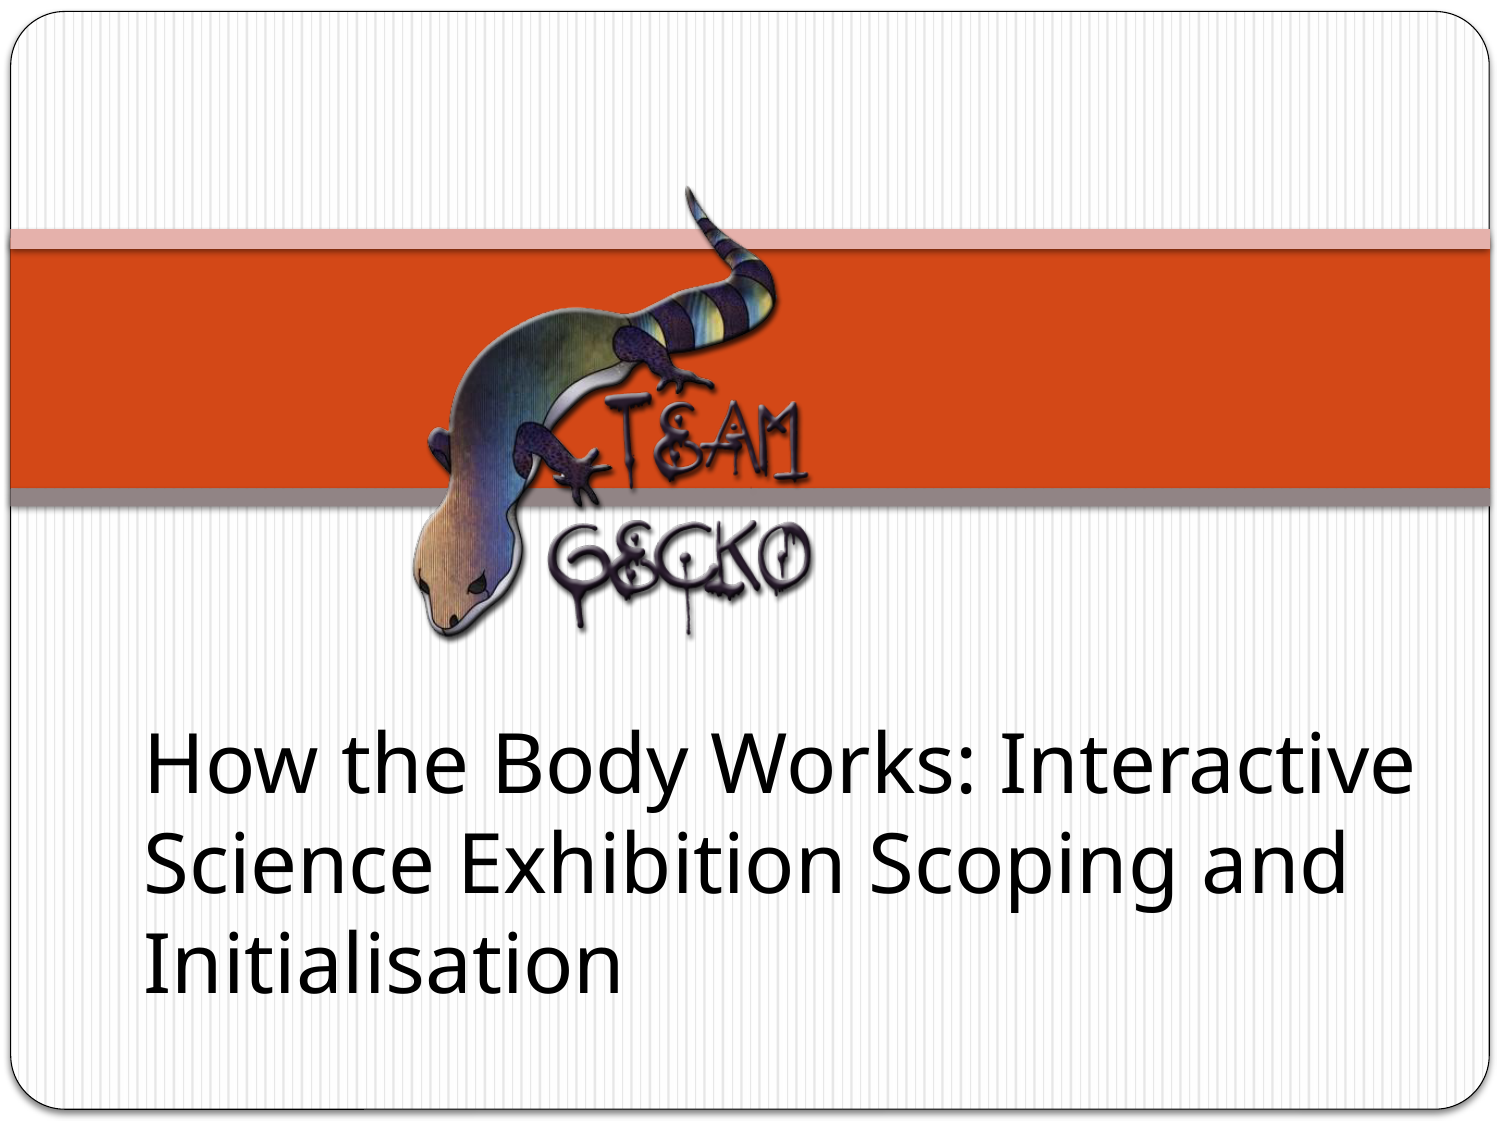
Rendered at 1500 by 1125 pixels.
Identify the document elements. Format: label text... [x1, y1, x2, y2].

picture [359, 171, 903, 715]
text_box How the Body Works: Interactive Science Exhibition Scoping and Initialisation [128, 703, 1454, 1118]
